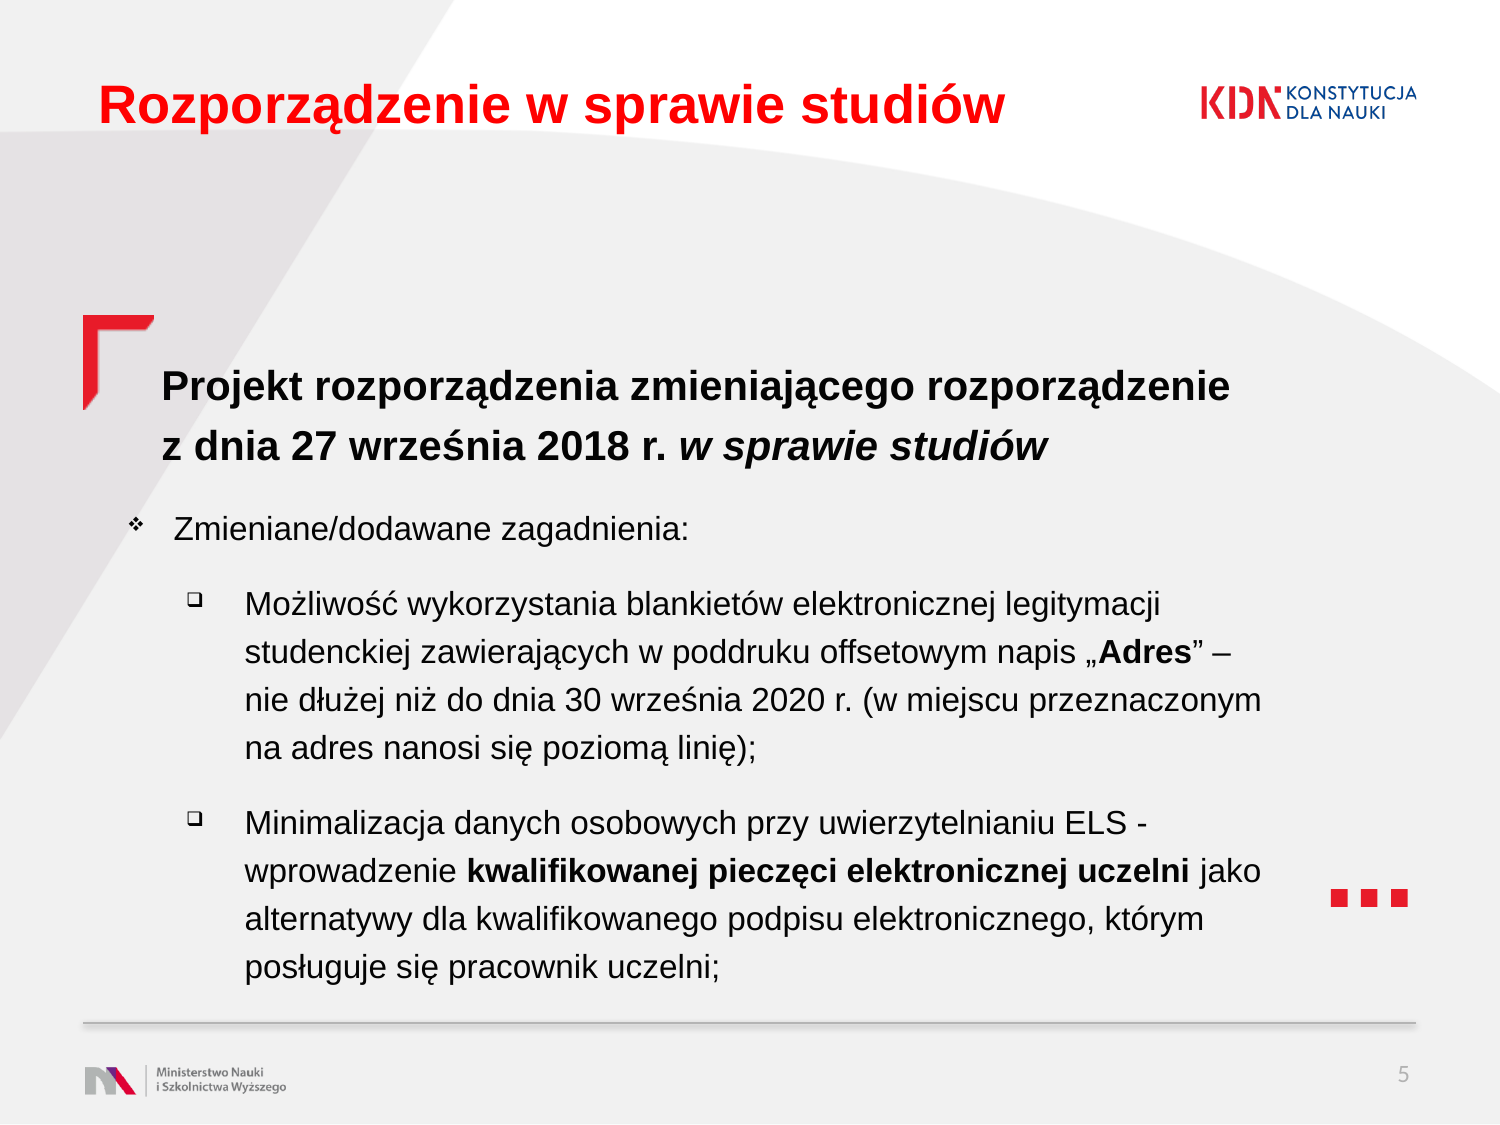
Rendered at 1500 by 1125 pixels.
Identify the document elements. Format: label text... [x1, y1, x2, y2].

title Rozporządzenie w sprawie studiów [83, 74, 1170, 143]
list Projekt rozporządzenia zmieniającego rozporządzenie z dnia 27 września 2018 r. w sprawie studiów [146, 341, 1252, 423]
list Zmieniane/dodawane zagadnienia: Możliwość wykorzystania blankietów elektronicznej legitymacji studenckiej zawierających w poddruku offsetowym napis „Adres” – nie dłużej niż do dnia 30 września 2020 r. (w miejscu przeznaczonym na adres nanosi się poziomą linię); Minimalizacja danych osobowych przy uwierzytelnianiu ELS - wprowadzenie kwalifikowanej pieczęci elektronicznej uczelni jako alternatywy dla kwalifikowanego podpisu elektronicznego, którym posługuje się pracownik uczelni; [112, 491, 1282, 956]
picture [0, 0, 1500, 1125]
slide_number 5 [1074, 1042, 1425, 1103]
